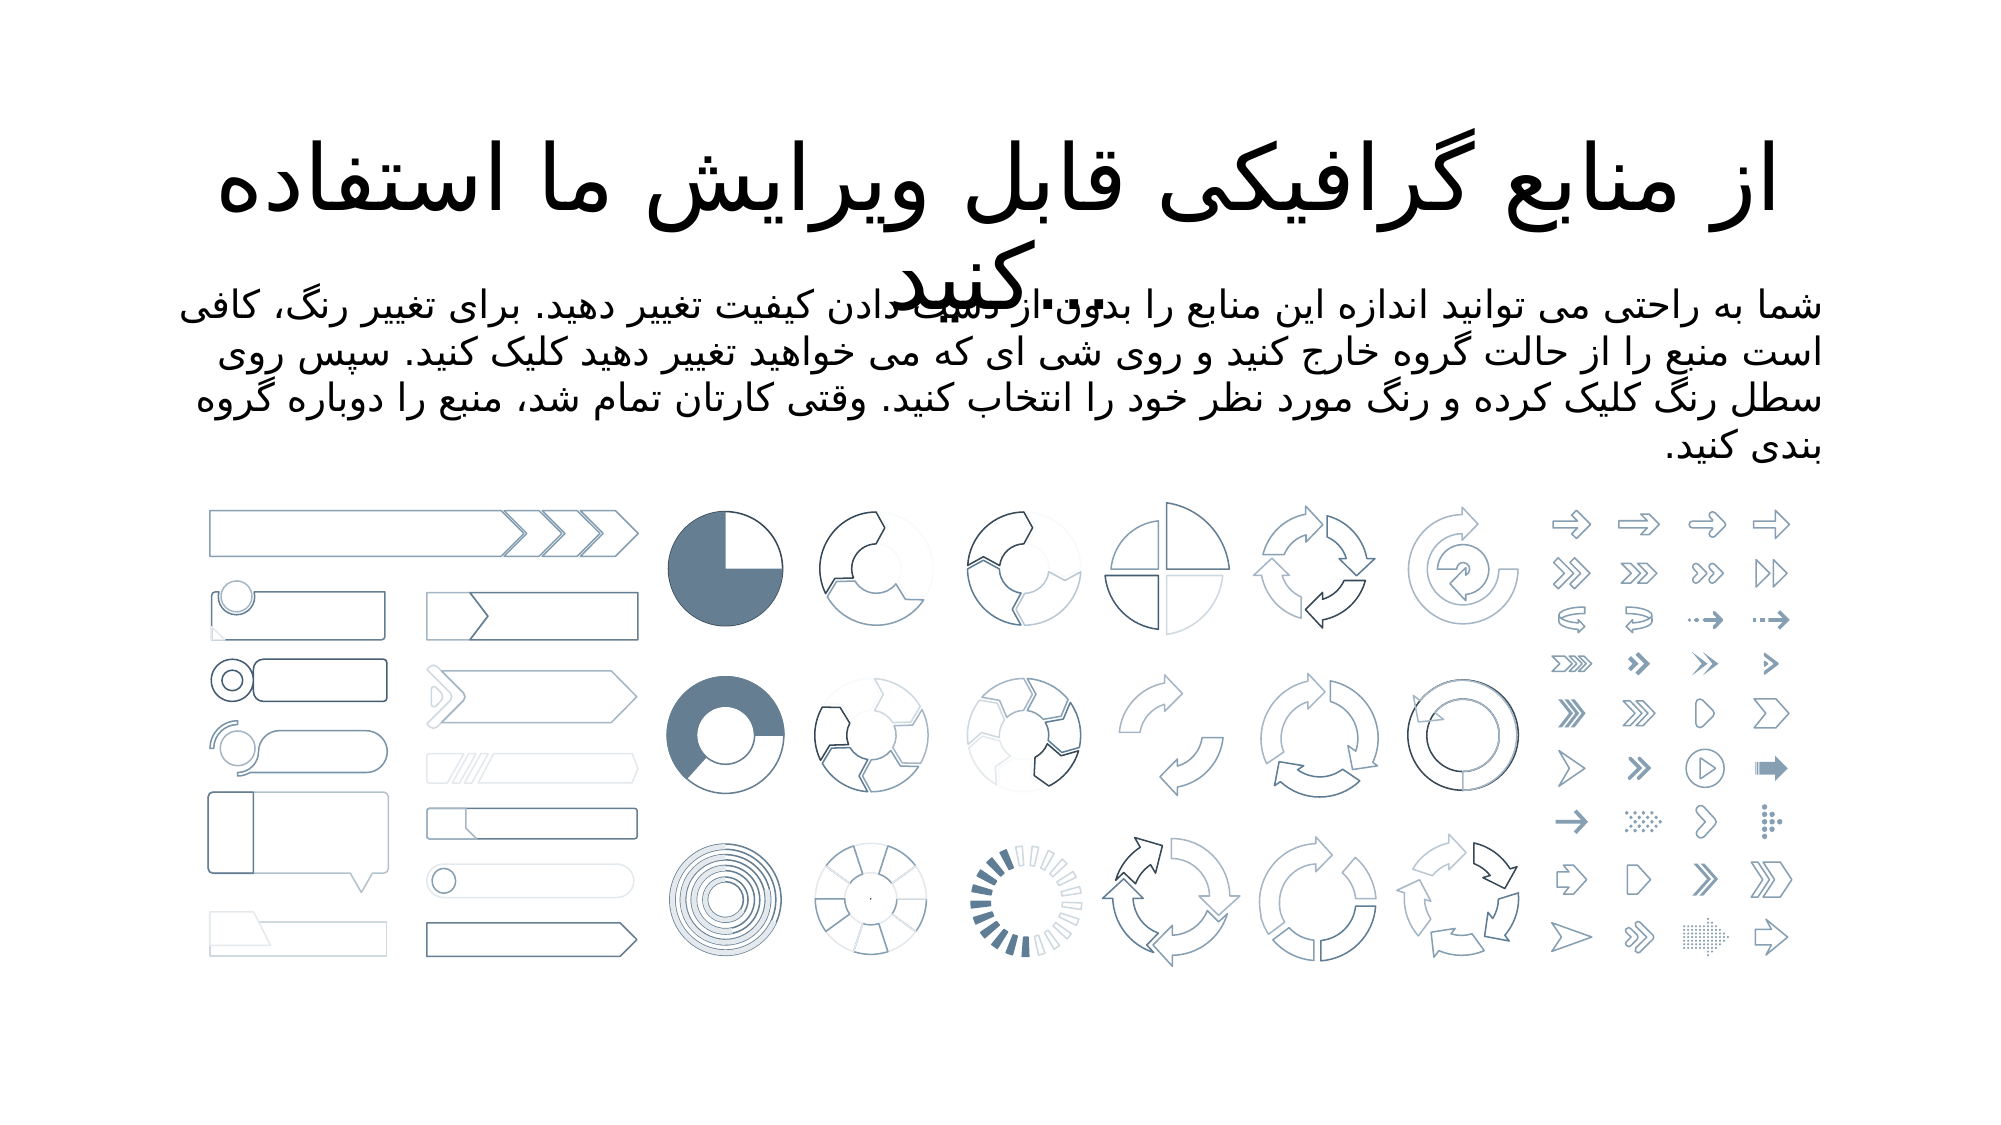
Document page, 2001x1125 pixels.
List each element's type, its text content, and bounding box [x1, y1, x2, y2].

text_box [1558, 607, 1585, 633]
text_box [1623, 700, 1655, 726]
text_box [209, 720, 388, 776]
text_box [1250, 673, 1379, 797]
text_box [1691, 563, 1724, 584]
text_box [1763, 652, 1780, 675]
text_box [1755, 919, 1788, 955]
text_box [208, 792, 389, 893]
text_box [426, 592, 638, 640]
text_box [1626, 607, 1653, 633]
text_box [1696, 805, 1717, 838]
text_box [1751, 862, 1792, 898]
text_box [1253, 506, 1376, 629]
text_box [1102, 837, 1240, 967]
text_box [1695, 699, 1715, 728]
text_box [668, 511, 783, 626]
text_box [209, 911, 387, 956]
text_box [1624, 810, 1663, 833]
text_box [1753, 510, 1790, 539]
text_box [426, 808, 638, 839]
text_box [1689, 511, 1726, 538]
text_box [1105, 502, 1230, 635]
text_box [211, 659, 387, 702]
text_box [1755, 755, 1788, 782]
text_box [807, 511, 936, 626]
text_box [426, 864, 634, 898]
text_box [1551, 656, 1592, 672]
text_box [1686, 611, 1724, 630]
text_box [815, 843, 927, 955]
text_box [971, 846, 1082, 957]
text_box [965, 678, 1083, 792]
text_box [1396, 834, 1519, 958]
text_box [1760, 804, 1783, 840]
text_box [812, 678, 931, 792]
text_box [1626, 756, 1652, 781]
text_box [1691, 651, 1719, 676]
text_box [1682, 917, 1730, 957]
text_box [1252, 836, 1377, 961]
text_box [667, 676, 784, 794]
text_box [1119, 674, 1224, 796]
text_box [1618, 514, 1660, 535]
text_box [209, 510, 639, 557]
text_box شما به راحتی می توانید اندازه این منابع را بدون از دست دادن کیفیت تغییر دهید. برای تغییر رنگ، کافی است منبع را از حالت گروه خارج کنید و روی شی ای که می خواهید تغییر دهید کلیک کنید. سپس روی سطل رنگ کلیک کرده و رنگ مورد نظر خود را انتخاب کنید. وقتی کارتان تمام شد، منبع را دوباره گروه بندی کنید. [156, 259, 1844, 429]
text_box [426, 665, 637, 729]
title از منابع گرافیکی قابل ویرایش ما استفاده کنید... [156, 111, 1844, 218]
text_box [1627, 865, 1651, 895]
text_box [1555, 809, 1589, 835]
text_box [1627, 651, 1651, 676]
text_box [1557, 865, 1587, 895]
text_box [650, 825, 801, 975]
text_box [1754, 698, 1789, 728]
text_box [426, 922, 637, 957]
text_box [426, 753, 638, 784]
text_box [1558, 750, 1585, 787]
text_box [1692, 863, 1719, 896]
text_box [1390, 507, 1518, 624]
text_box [967, 511, 1081, 626]
text_box [1686, 749, 1725, 788]
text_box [1558, 699, 1586, 728]
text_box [211, 580, 385, 640]
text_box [1753, 610, 1790, 630]
text_box [1551, 922, 1592, 952]
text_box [1756, 559, 1787, 588]
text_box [1389, 679, 1519, 791]
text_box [1621, 563, 1657, 584]
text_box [1553, 557, 1591, 589]
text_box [1624, 921, 1654, 953]
text_box [1553, 510, 1591, 539]
